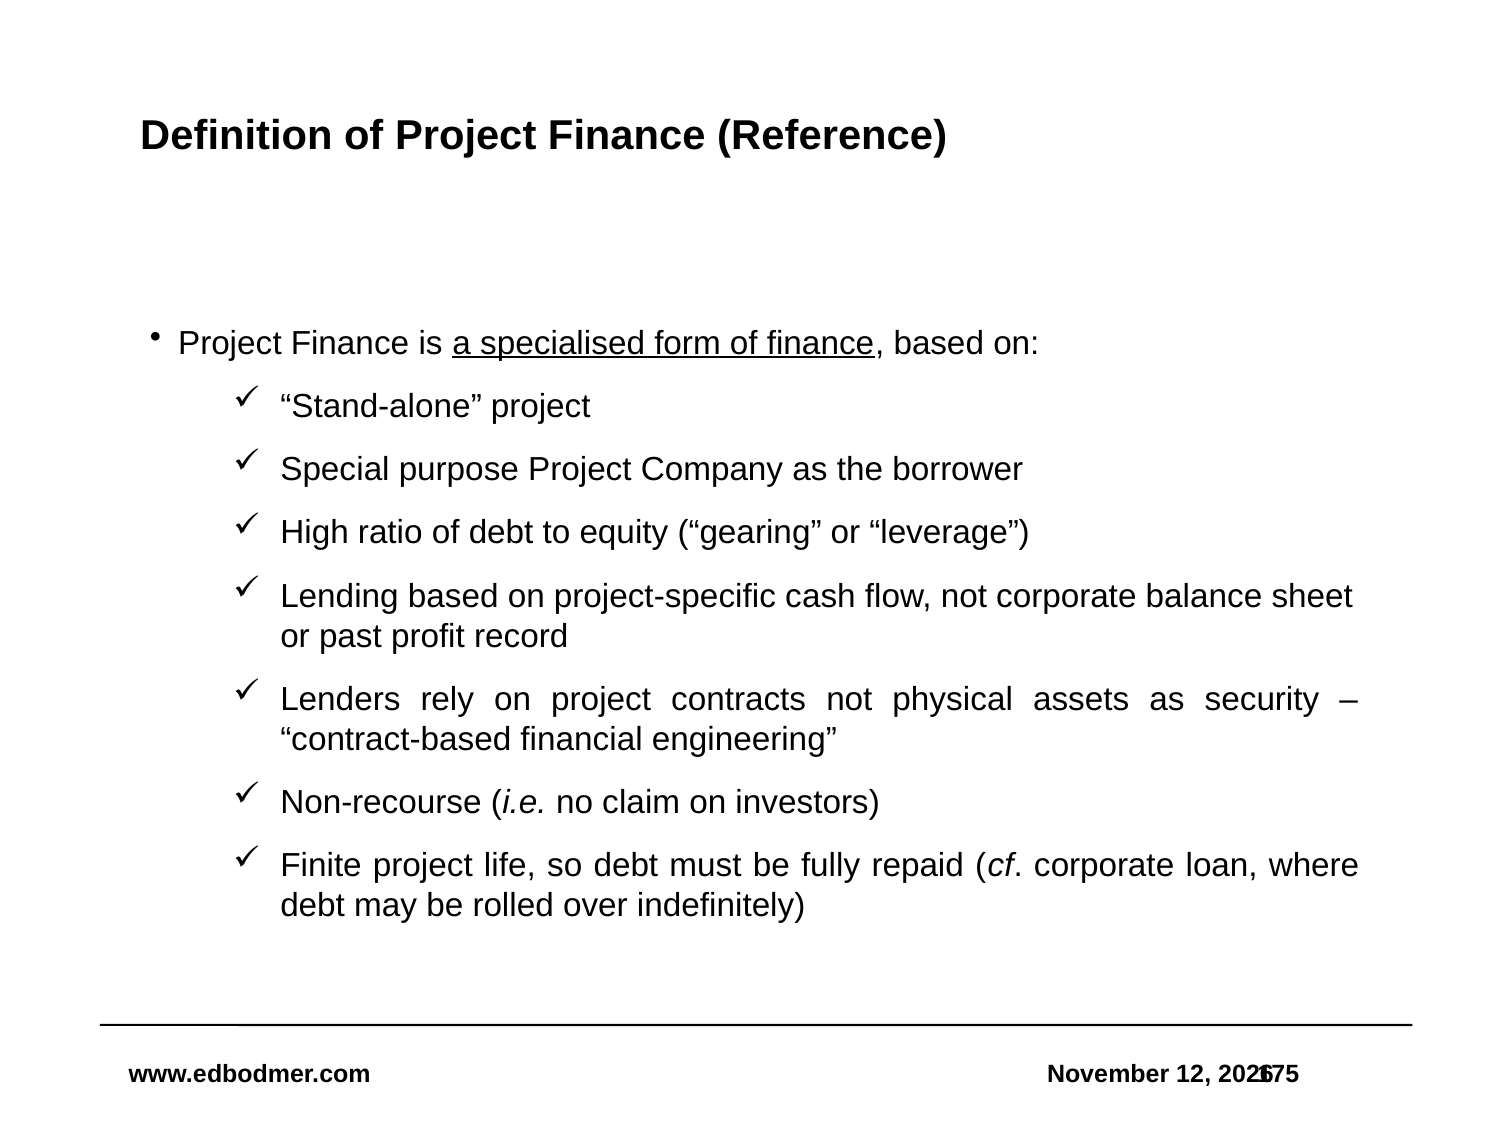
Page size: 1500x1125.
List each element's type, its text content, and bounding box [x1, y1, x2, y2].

title Definition of Project Finance (Reference) [124, 99, 1288, 226]
list Project Finance is a specialised form of finance, based on: “Stand-alone” project Special purpose Project Company as the borrower High ratio of debt to equity (“gearing” or “leverage”) Lending based on project-specific cash flow, not corporate balance sheet or past profit record Lenders rely on project contracts not physical assets as security – “contract-based financial engineering” Non-recourse (i.e. no claim on investors) Finite project life, so debt must be fully repaid (cf. corporate loan, where debt may be rolled over indefinitely) [124, 249, 1376, 1001]
